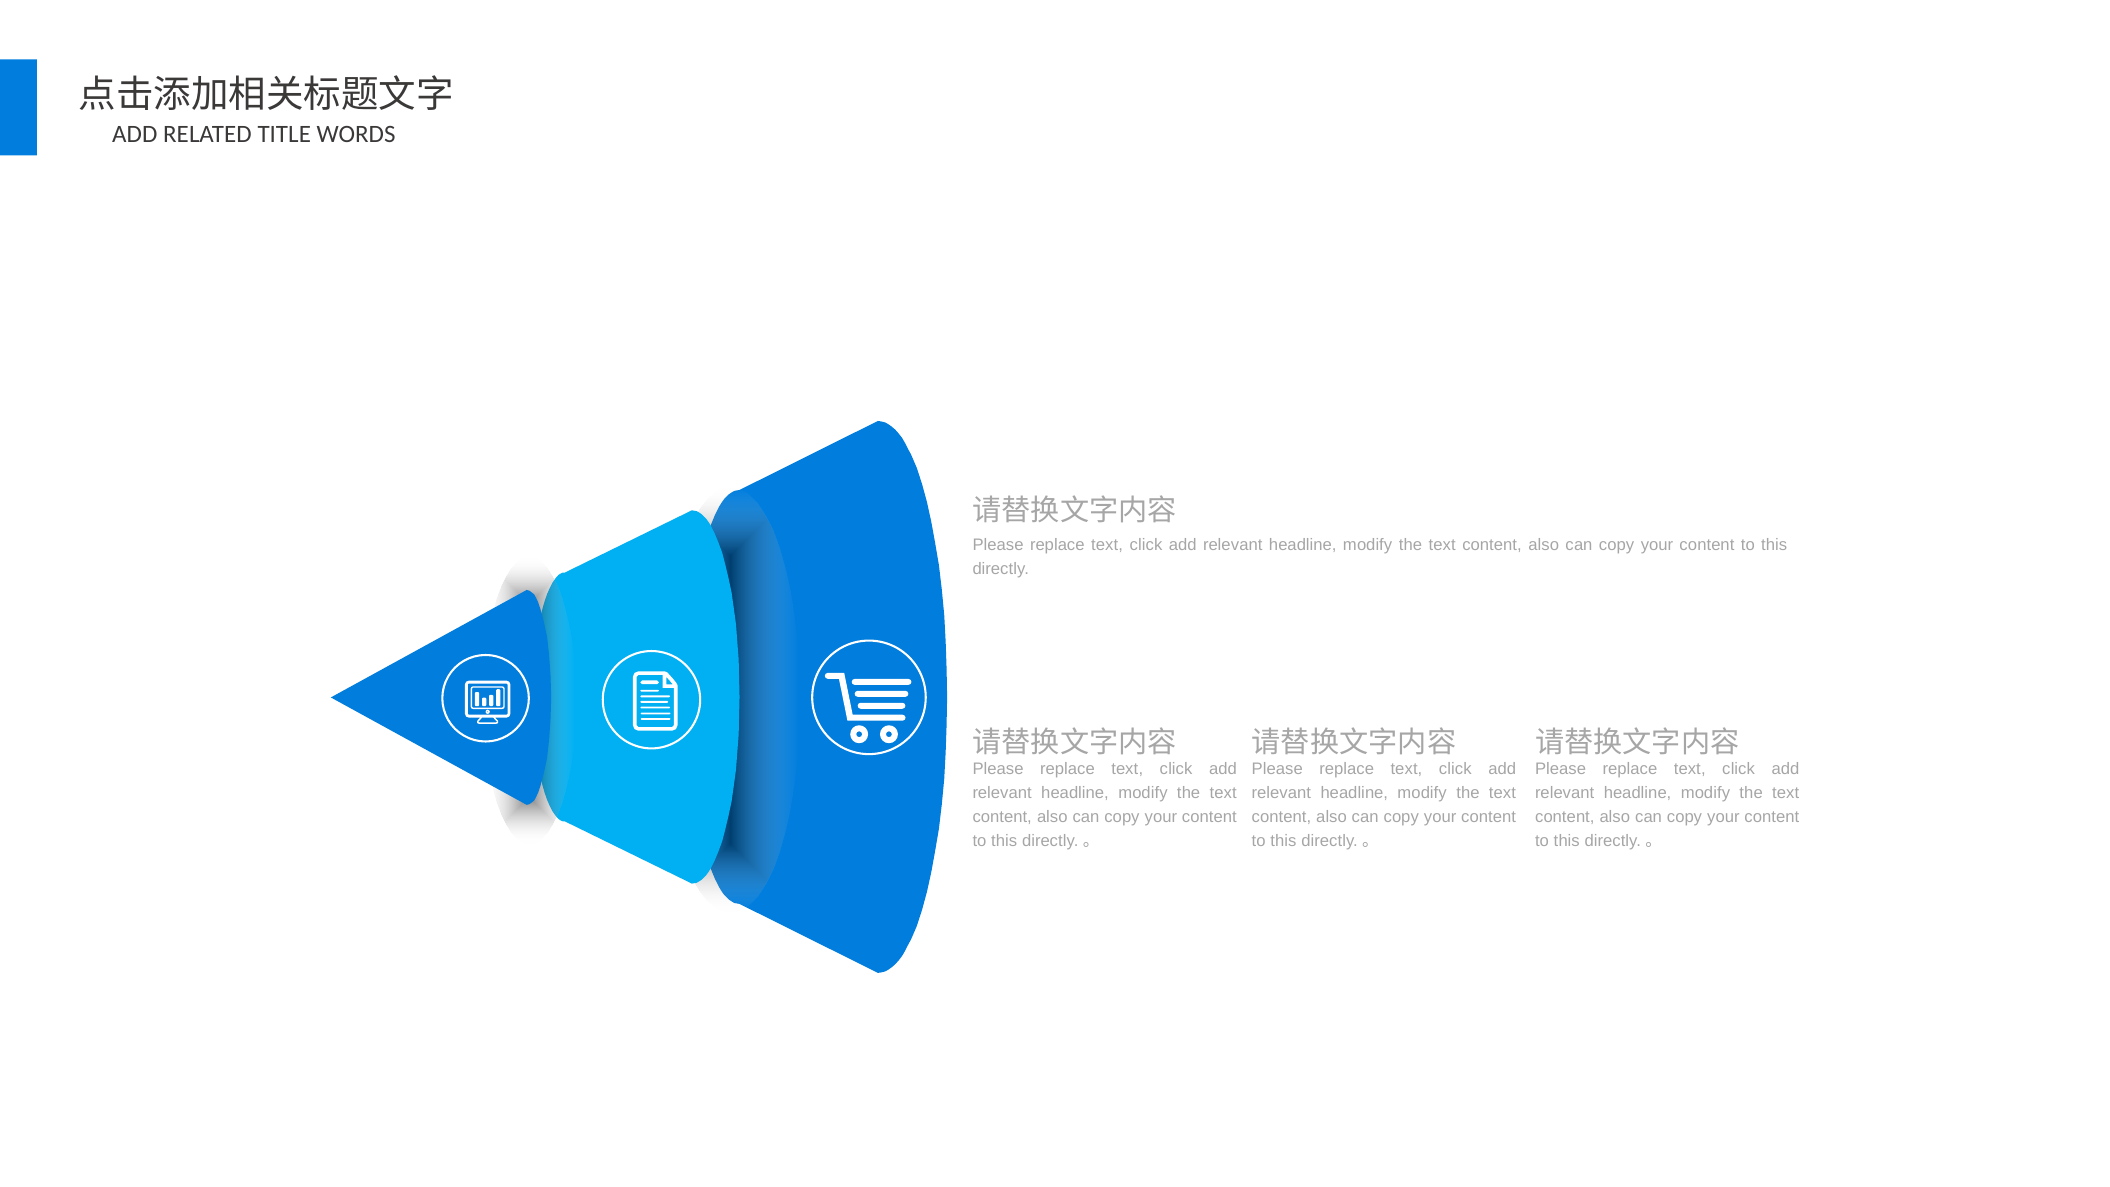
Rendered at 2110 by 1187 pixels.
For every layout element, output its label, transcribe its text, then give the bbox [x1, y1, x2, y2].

text_box 点击添加相关标题文字 [62, 61, 470, 123]
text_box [309, 577, 597, 823]
text_box 请替换文字内容 [972, 716, 1238, 753]
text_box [442, 654, 529, 742]
text_box 请替换文字内容 [1251, 716, 1517, 753]
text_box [453, 566, 880, 833]
text_box Please replace text, click add relevant headline, modify the text content, also can copy your content to this directly.。 [1251, 753, 1517, 850]
text_box Please replace text, click add relevant headline, modify the text content, also can copy your content to this directly. [972, 529, 1789, 578]
text_box ADD RELATED TITLE WORDS [96, 109, 413, 156]
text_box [727, 898, 756, 906]
text_box Please replace text, click add relevant headline, modify the text content, also can copy your content to this directly.。 [972, 753, 1238, 850]
text_box [730, 420, 948, 973]
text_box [722, 494, 756, 502]
text_box 请替换文字内容 [972, 484, 1238, 527]
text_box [812, 640, 926, 755]
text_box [602, 650, 701, 749]
text_box 请替换文字内容 [1534, 716, 1800, 753]
text_box Please replace text, click add relevant headline, modify the text content, also can copy your content to this directly.。 [1534, 753, 1800, 850]
